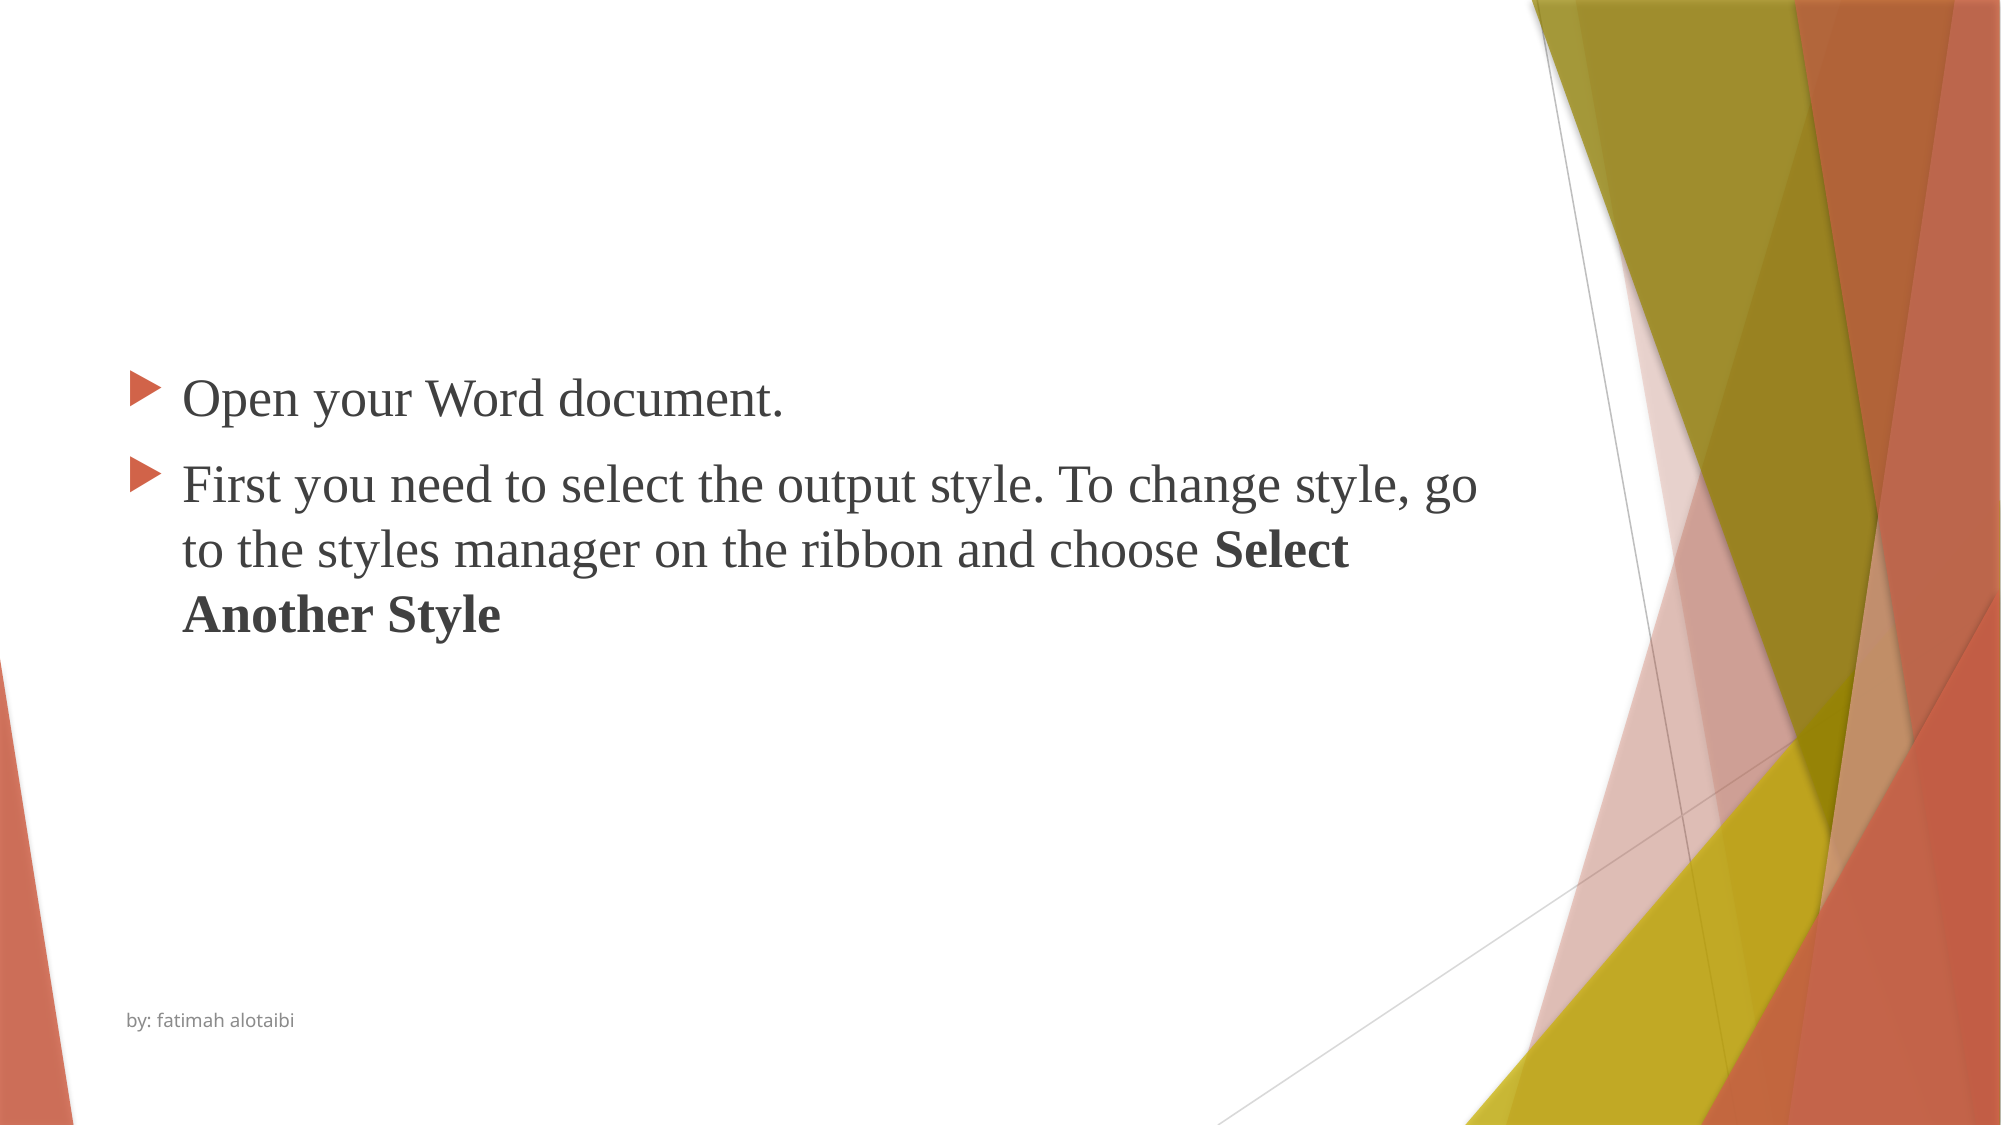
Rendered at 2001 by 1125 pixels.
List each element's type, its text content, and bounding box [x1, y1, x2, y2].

footer by: fatimah alotaibi [111, 991, 1145, 1051]
list Open your Word document. First you need to select the output style. To change style, go to the styles manager on the ribbon and choose Select Another Style [111, 354, 1522, 992]
